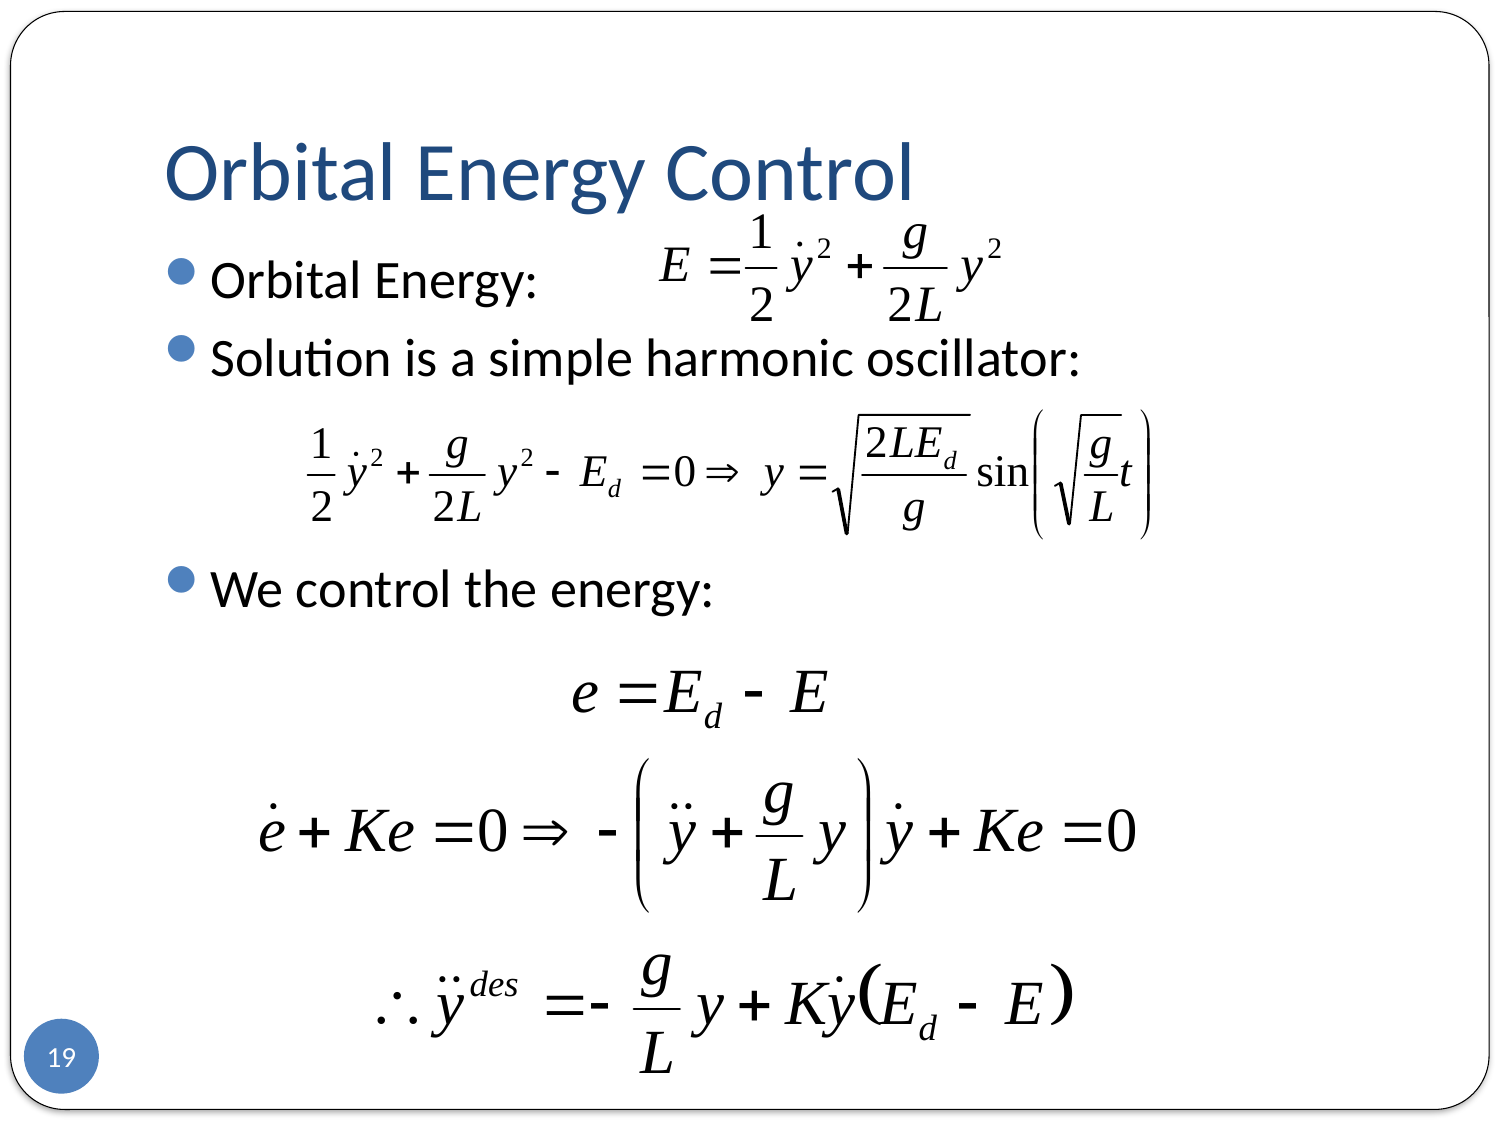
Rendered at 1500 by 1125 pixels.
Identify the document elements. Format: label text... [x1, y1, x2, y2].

title Orbital Energy Control [150, 45, 1425, 233]
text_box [249, 746, 1146, 926]
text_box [562, 649, 841, 745]
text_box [370, 924, 1075, 1088]
slide_number 19 [23, 1018, 99, 1094]
list Orbital Energy: Solution is a simple harmonic oscillator: We control the energy: [150, 237, 1425, 988]
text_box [649, 199, 1013, 333]
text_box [299, 399, 1162, 551]
